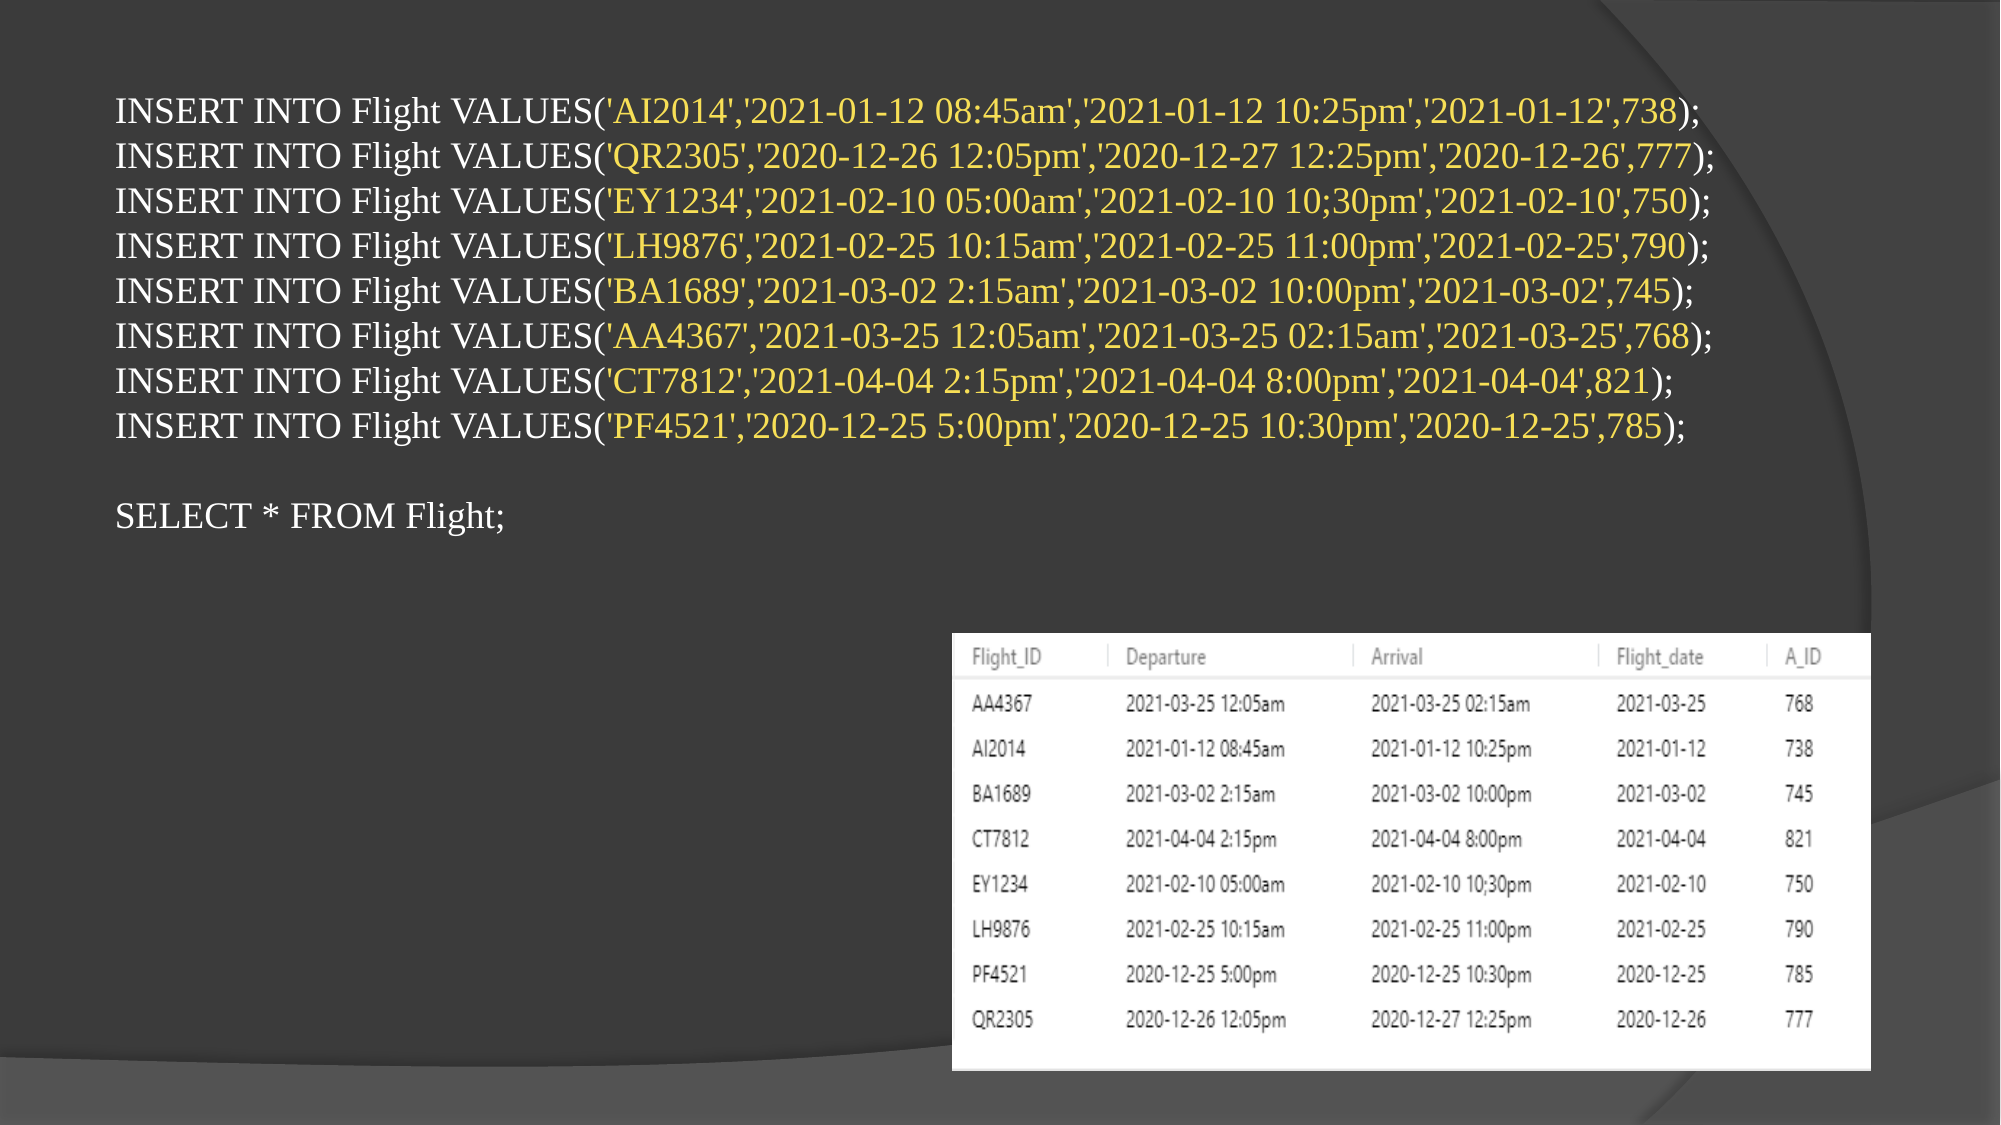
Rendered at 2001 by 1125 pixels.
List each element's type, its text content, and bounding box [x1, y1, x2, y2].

list INSERT INTO Flight VALUES('AI2014','2021-01-12 08:45am','2021-01-12 10:25pm','2021-01-12',738); INSERT INTO Flight VALUES('QR2305','2020-12-26 12:05pm','2020-12-27 12:25pm','2020-12-26',777); INSERT INTO Flight VALUES('EY1234','2021-02-10 05:00am','2021-02-10 10;30pm','2021-02-10',750); INSERT INTO Flight VALUES('LH9876','2021-02-25 10:15am','2021-02-25 11:00pm','2021-02-25',790); INSERT INTO Flight VALUES('BA1689','2021-03-02 2:15am','2021-03-02 10:00pm','2021-03-02',745); INSERT INTO Flight VALUES('AA4367','2021-03-25 12:05am','2021-03-25 02:15am','2021-03-25',768); INSERT INTO Flight VALUES('CT7812','2021-04-04 2:15pm','2021-04-04 8:00pm','2021-04-04',821); INSERT INTO Flight VALUES('PF4521','2020-12-25 5:00pm','2020-12-25 10:30pm','2020-12-25',785); SELECT * FROM Flight; [99, 78, 1734, 575]
picture [952, 633, 1872, 1071]
